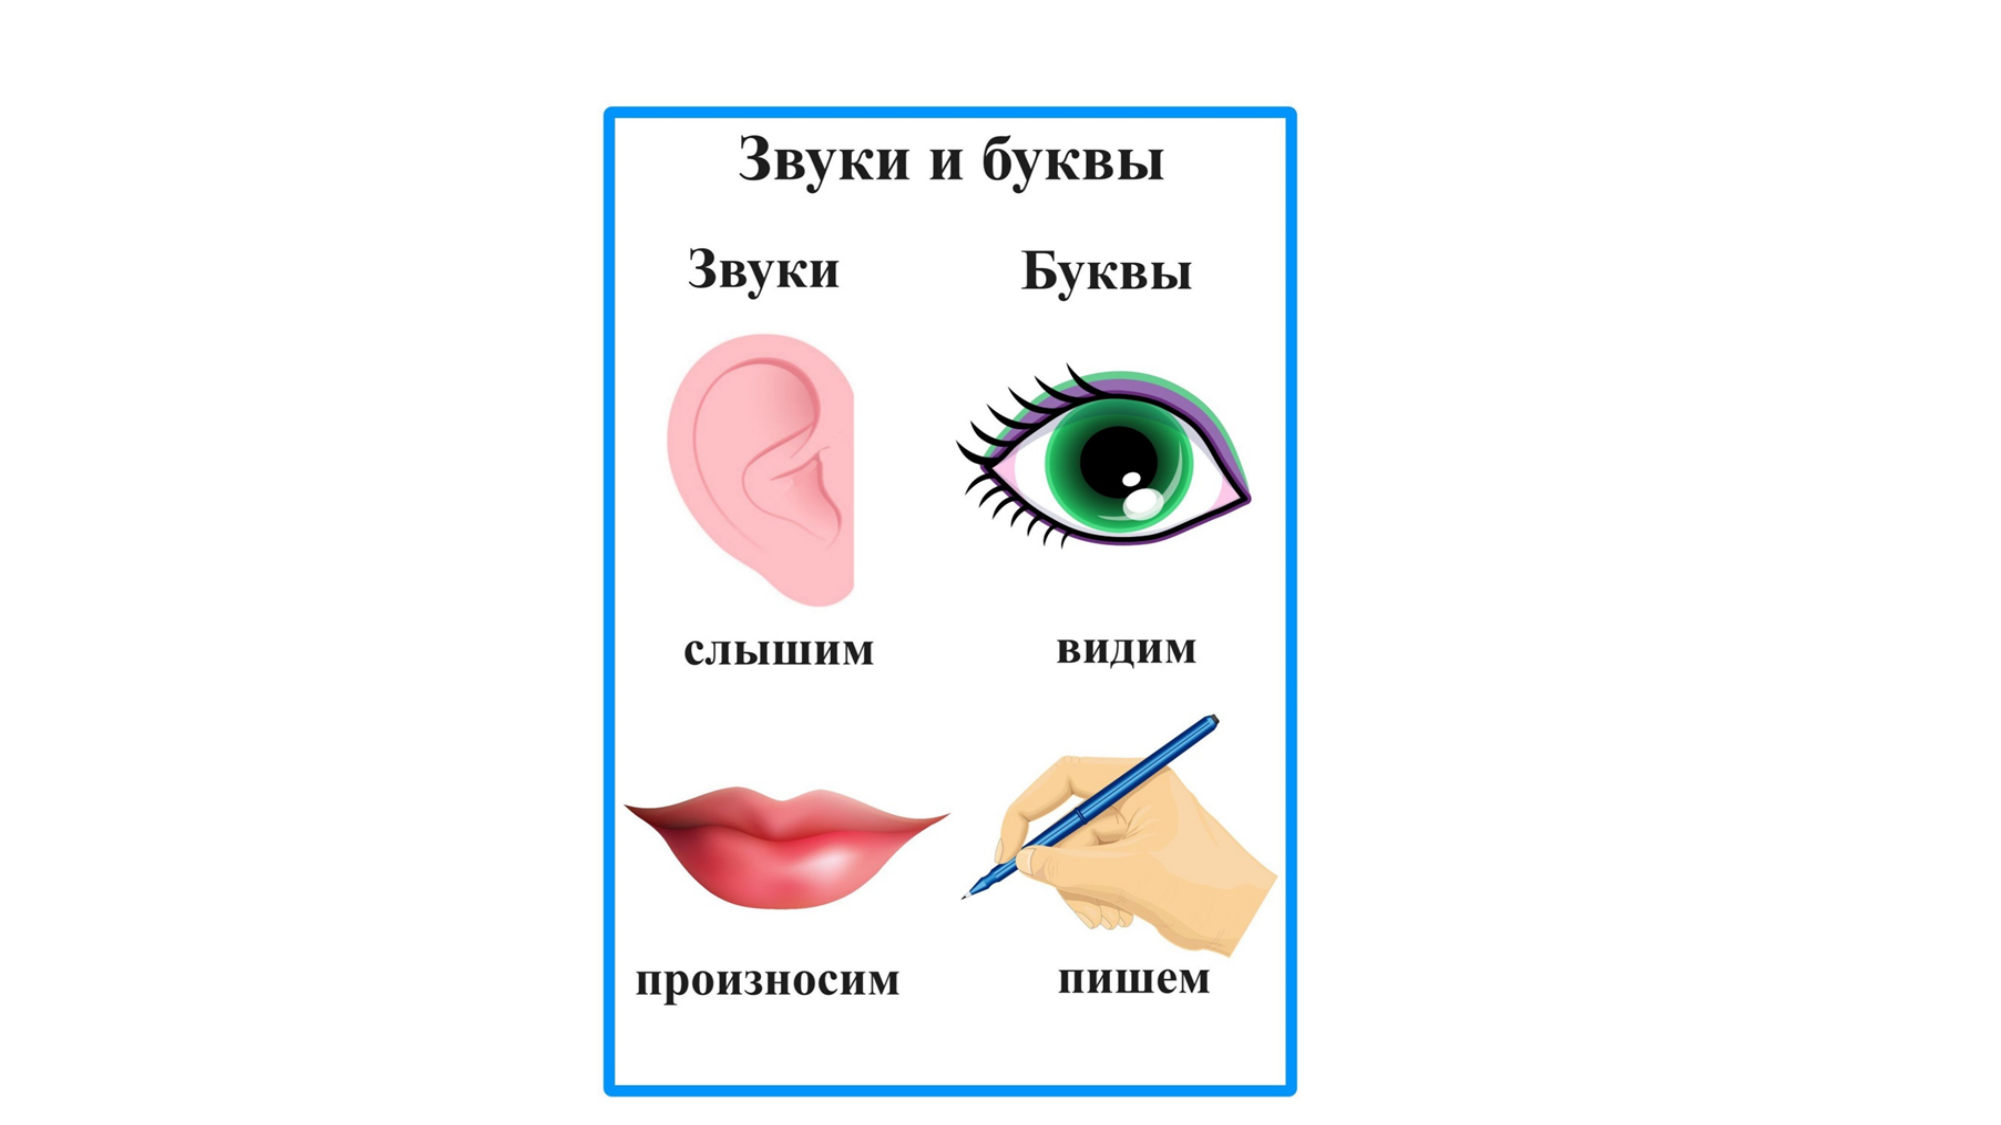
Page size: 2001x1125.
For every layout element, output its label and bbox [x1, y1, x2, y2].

list [597, 100, 1304, 1105]
